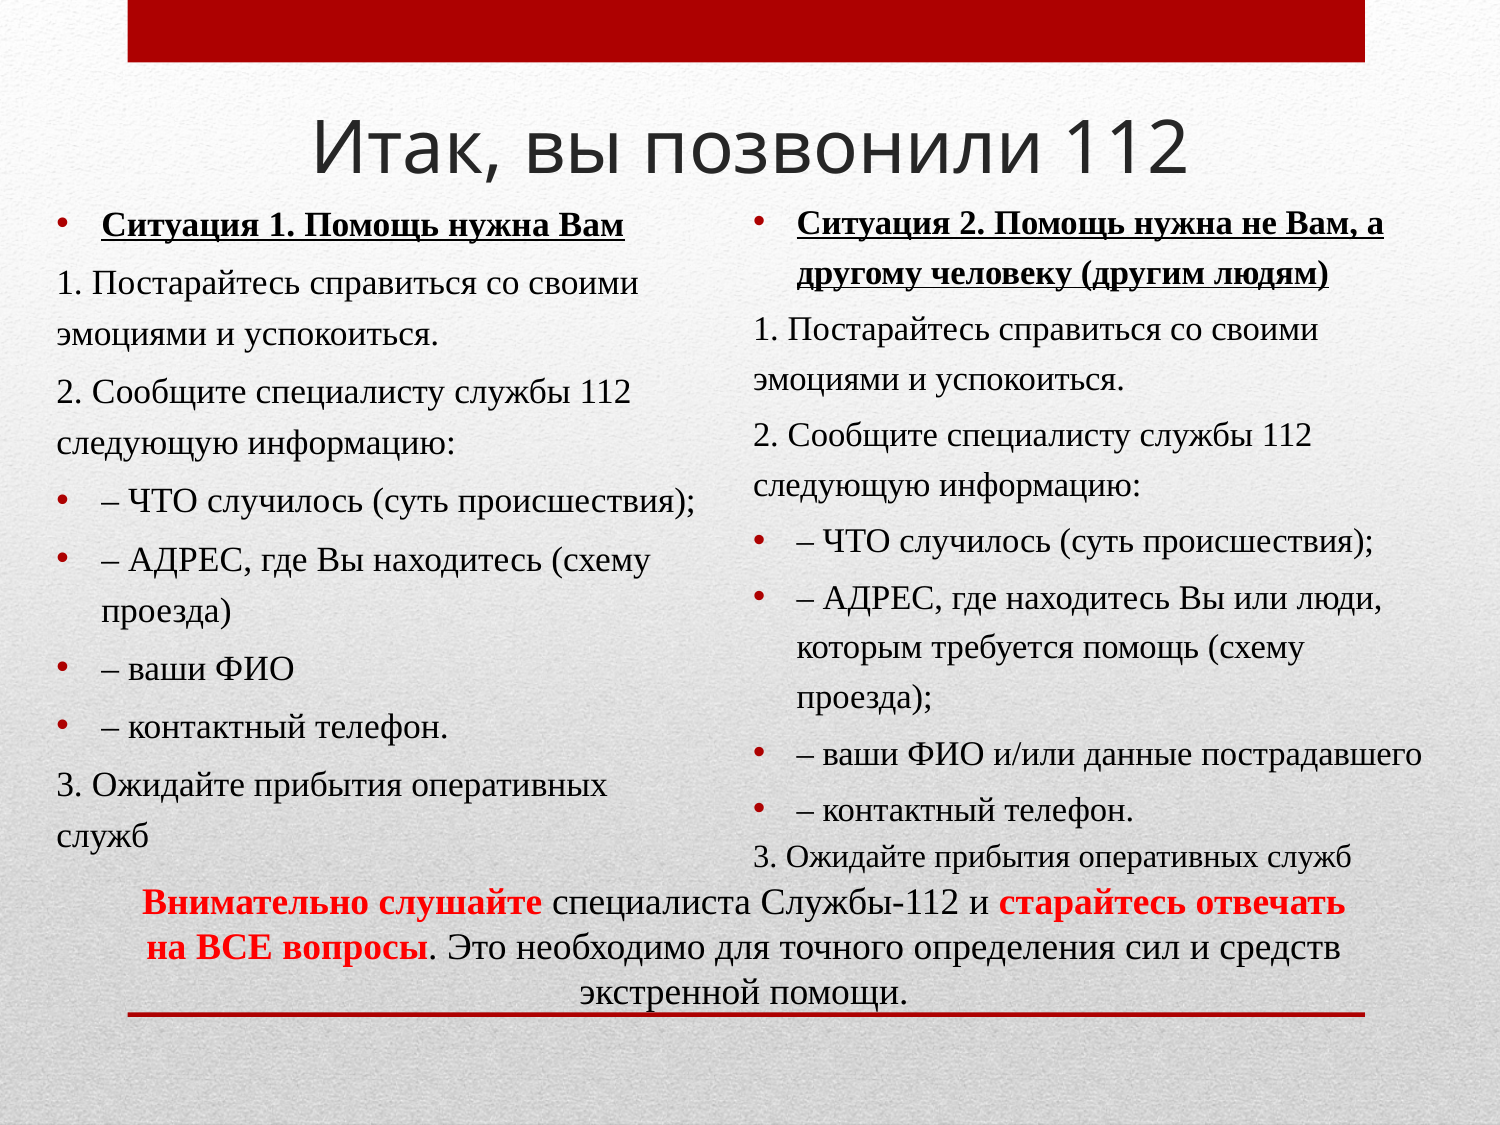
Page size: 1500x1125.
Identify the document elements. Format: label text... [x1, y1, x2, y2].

list Ситуация 1. Помощь нужна Вам 1. Постарайтесь справиться со своими эмоциями и успокоиться. 2. Сообщите специалисту службы 112 следующую информацию: – ЧТО случилось (суть происшествия); – АДРЕС, где Вы находитесь (схему проезда) – ваши ФИО – контактный телефон. 3. Ожидайте прибытия оперативных служб [41, 196, 713, 851]
title Итак, вы позвонили 112 [194, 90, 1308, 197]
list Ситуация 2. Помощь нужна не Вам, а другому человеку (другим людям) 1. Постарайтесь справиться со своими эмоциями и успокоиться. 2. Сообщите специалисту службы 112 следующую информацию: – ЧТО случилось (суть происшествия); – АДРЕС, где находитесь Вы или люди, которым требуется помощь (схему проезда); – ваши ФИО и/или данные пострадавшего – контактный телефон. 3. Ожидайте прибытия оперативных служб [738, 184, 1447, 917]
text_box Внимательно слушайте специалиста Службы-112 и старайтесь отвечать на ВСЕ вопросы. Это необходимо для точного определения сил и средств экстренной помощи. [123, 869, 1365, 1020]
